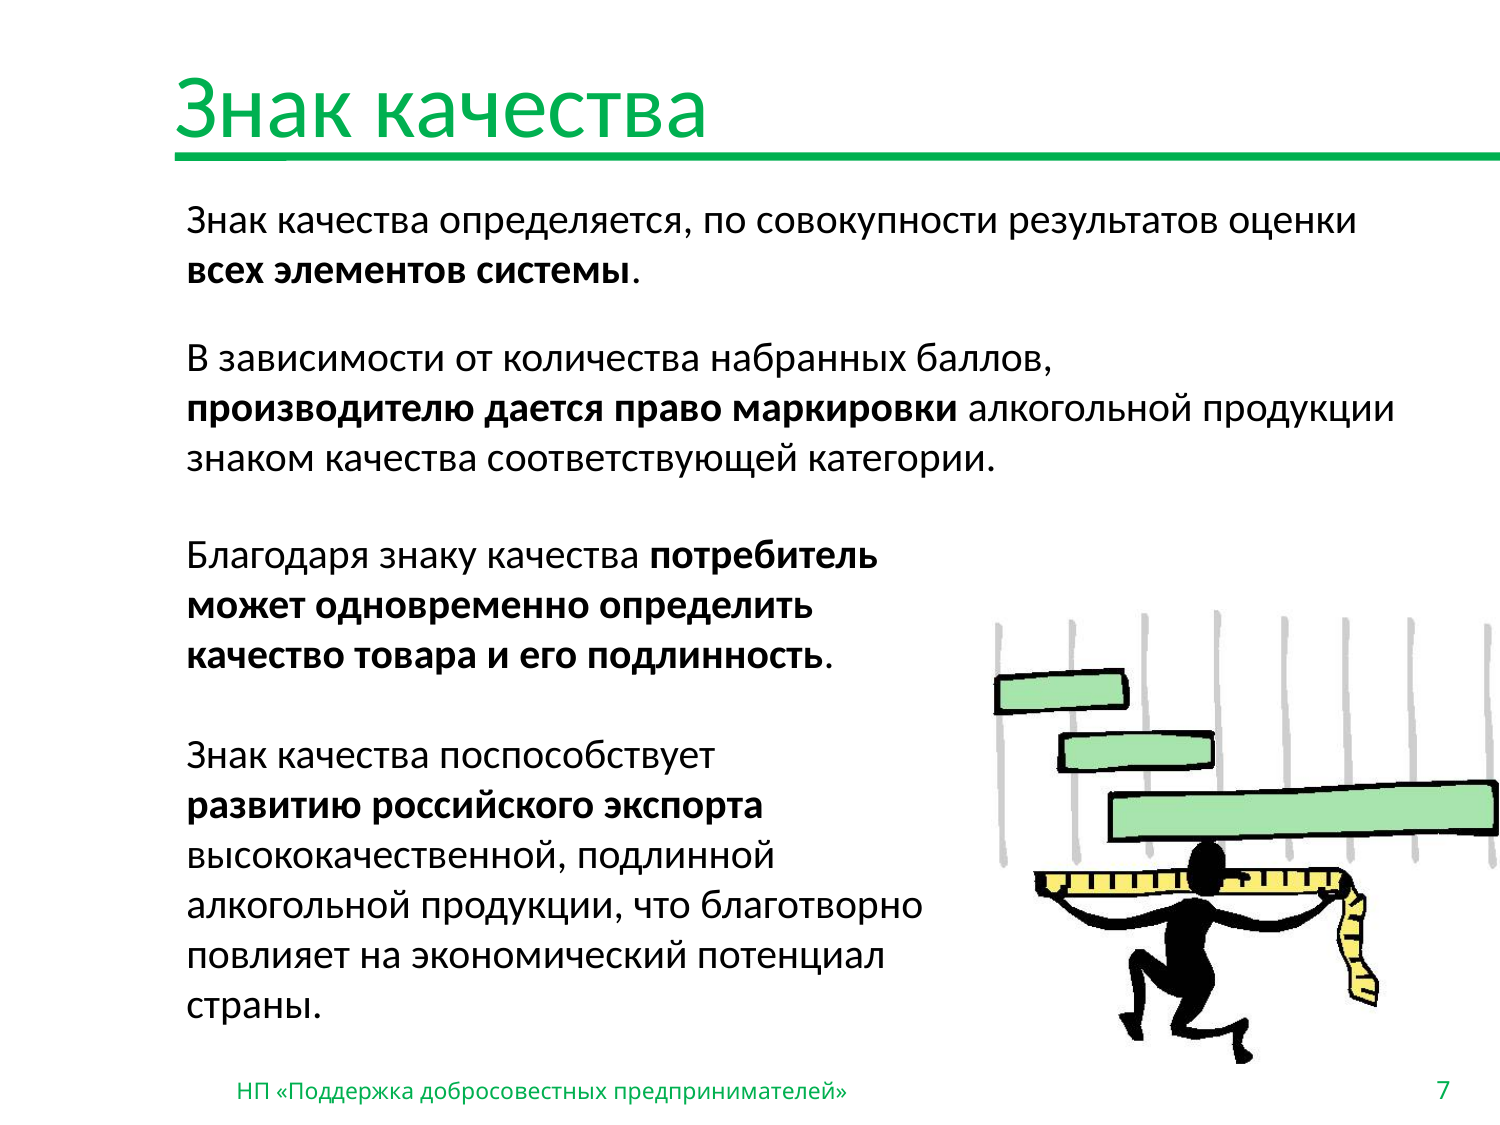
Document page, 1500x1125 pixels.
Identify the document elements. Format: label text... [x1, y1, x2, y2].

text_box Благодаря знаку качества потребитель может одновременно определить качество товара и его подлинность. Знак качества поспособствует развитию российского экспорта высококачественной, подлинной алкогольной продукции, что благотворно повлияет на экономический потенциал страны. [171, 481, 963, 988]
picture [990, 609, 1500, 1066]
text_box Знак качества [159, 7, 1435, 195]
list Знак качества определяется, по совокупности результатов оценки всех элементов системы. В зависимости от количества набранных баллов, производителю дается право маркировки алкогольной продукции знаком качества соответствующей категории. [171, 184, 1483, 691]
